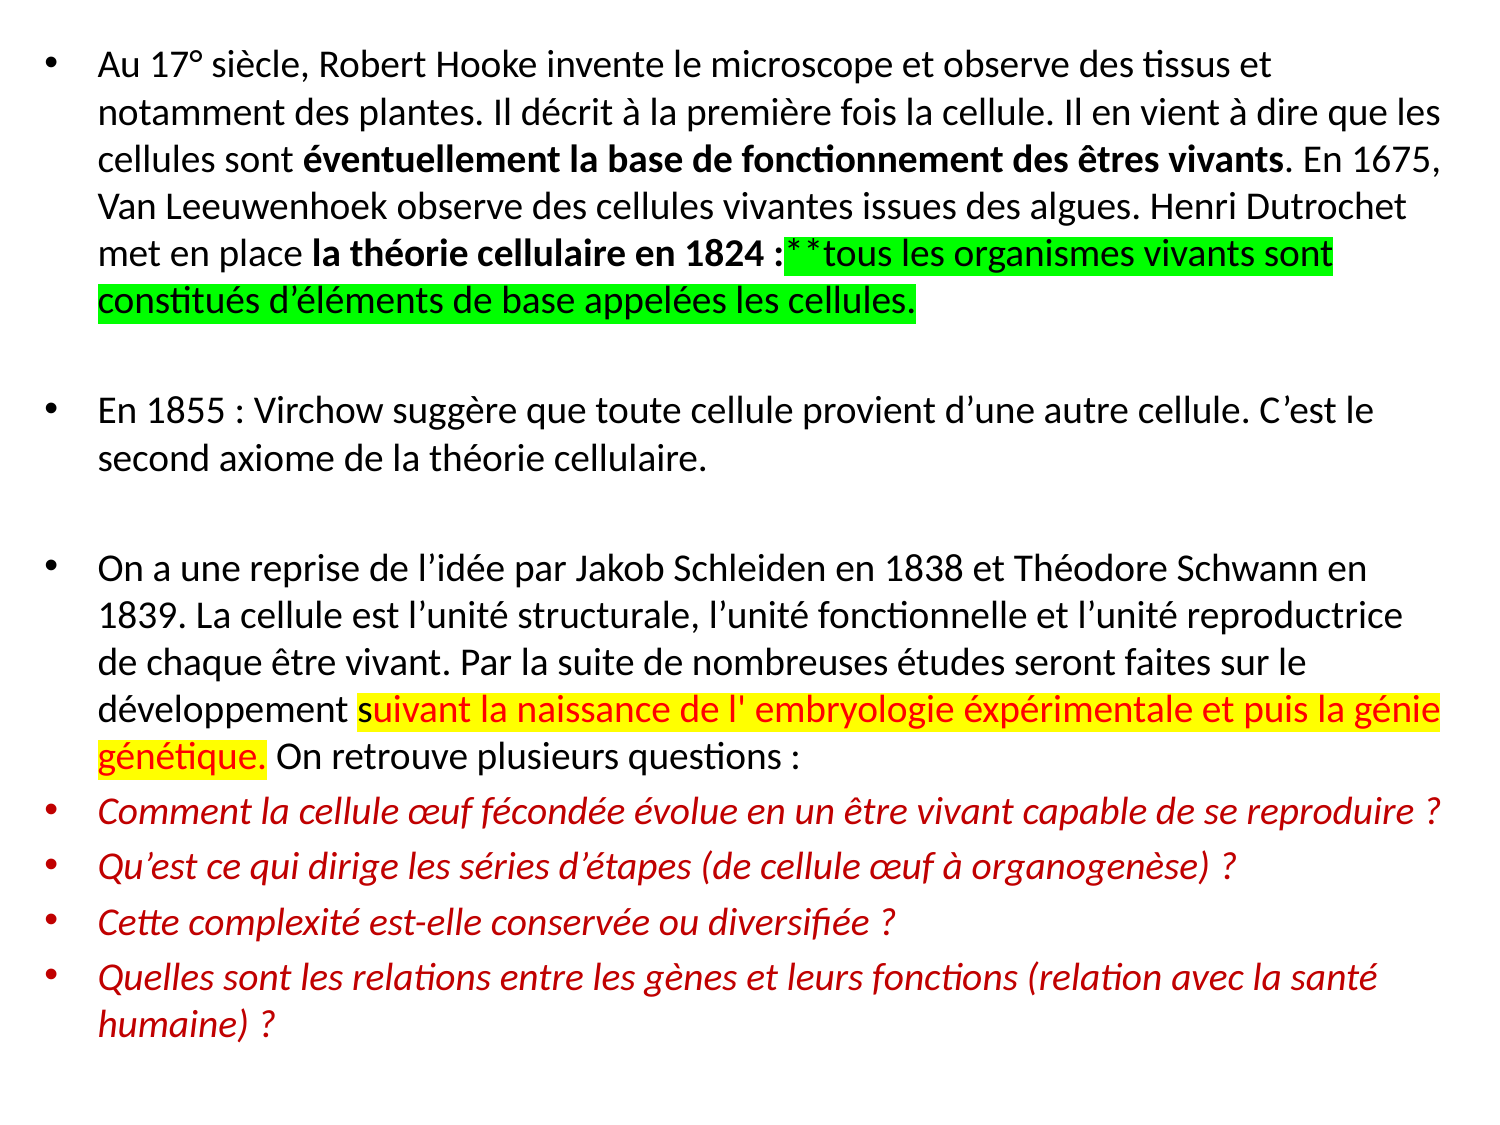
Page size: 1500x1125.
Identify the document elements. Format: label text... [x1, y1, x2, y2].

list Au 17° siècle, Robert Hooke invente le microscope et observe des tissus et notamment des plantes. Il décrit à la première fois la cellule. Il en vient à dire que les cellules sont éventuellement la base de fonctionnement des êtres vivants. En 1675, Van Leeuwenhoek observe des cellules vivantes issues des algues. Henri Dutrochet met en place la théorie cellulaire en 1824 :**tous les organismes vivants sont constitués d’éléments de base appelées les cellules. En 1855 : Virchow suggère que toute cellule provient d’une autre cellule. C’est le second axiome de la théorie cellulaire. On a une reprise de l’idée par Jakob Schleiden en 1838 et Théodore Schwann en 1839. La cellule est l’unité structurale, l’unité fonctionnelle et l’unité reproductrice de chaque être vivant. Par la suite de nombreuses études seront faites sur le développement suivant la naissance de l' embryologie éxpérimentale et puis la génie génétique. On retrouve plusieurs questions : Comment la cellule œuf fécondée évolue en un être vivant capable de se reproduire ? Qu’est ce qui dirige les séries d’étapes (de cellule œuf à organogenèse) ? Cette complexité est-elle conservée ou diversifiée ? Quelles sont les relations entre les gènes et leurs fonctions (relation avec la santé humaine) ? [29, 30, 1459, 1071]
